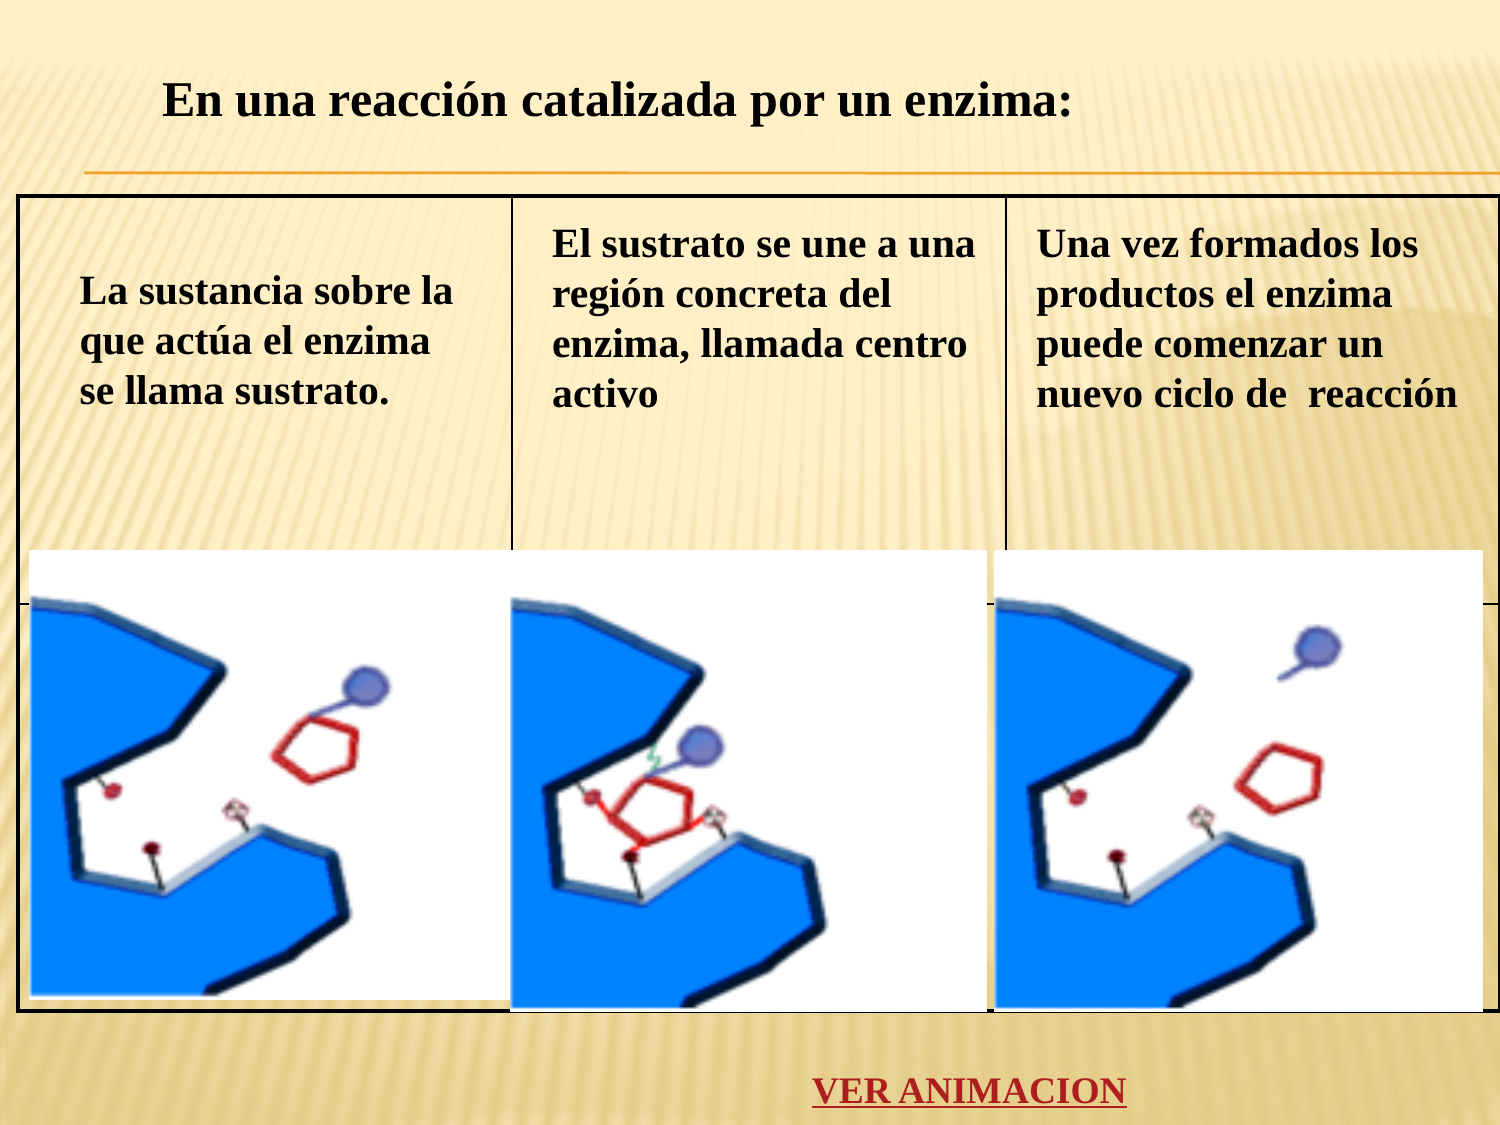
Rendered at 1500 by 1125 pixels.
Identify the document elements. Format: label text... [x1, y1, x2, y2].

picture [994, 550, 1483, 1012]
table_header [513, 221, 1005, 550]
table_header [20, 198, 511, 559]
table_cell [1492, 659, 1498, 1009]
table_header [1007, 221, 1498, 597]
text_box En una reacción catalizada por un enzima: [147, 66, 1294, 221]
text_box La sustancia sobre la que actúa el enzima se llama sustrato. [64, 255, 491, 421]
table_header [1294, 198, 1498, 208]
text_box VER ANIMACION [797, 1058, 1412, 1119]
text_box Una vez formados los productos el enzima puede comenzar un nuevo ciclo de reacción [1021, 208, 1500, 423]
picture [29, 550, 987, 1012]
text_box El sustrato se une a una región concreta del enzima, llamada centro activo [537, 221, 999, 423]
text_box [1492, 597, 1500, 659]
